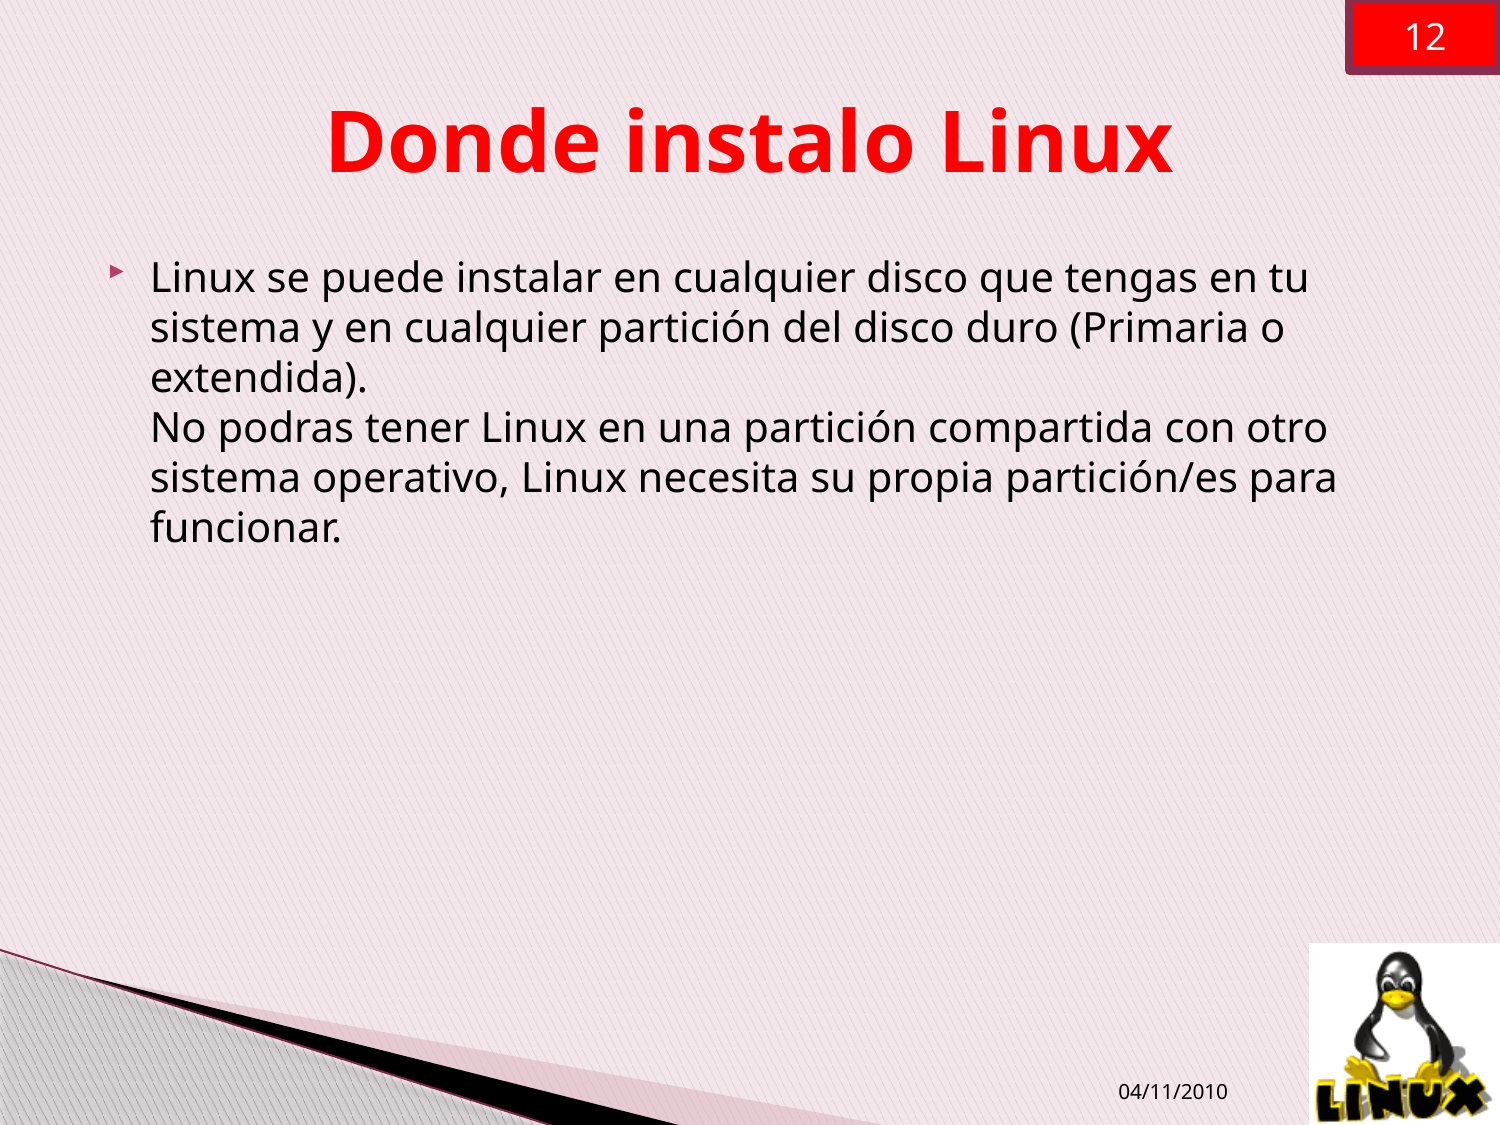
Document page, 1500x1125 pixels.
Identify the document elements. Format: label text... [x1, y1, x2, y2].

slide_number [1103, 1051, 1303, 1112]
title Donde instalo Linux [75, 45, 1425, 233]
picture [1309, 943, 1500, 1125]
list Linux se puede instalar en cualquier disco que tengas en tu sistema y en cualquier partición del disco duro (Primaria o extendida). No podras tener Linux en una partición compartida con otro sistema operativo, Linux necesita su propia partición/es para funcionar. [75, 243, 1425, 986]
text_box 12 [1345, 0, 1500, 75]
